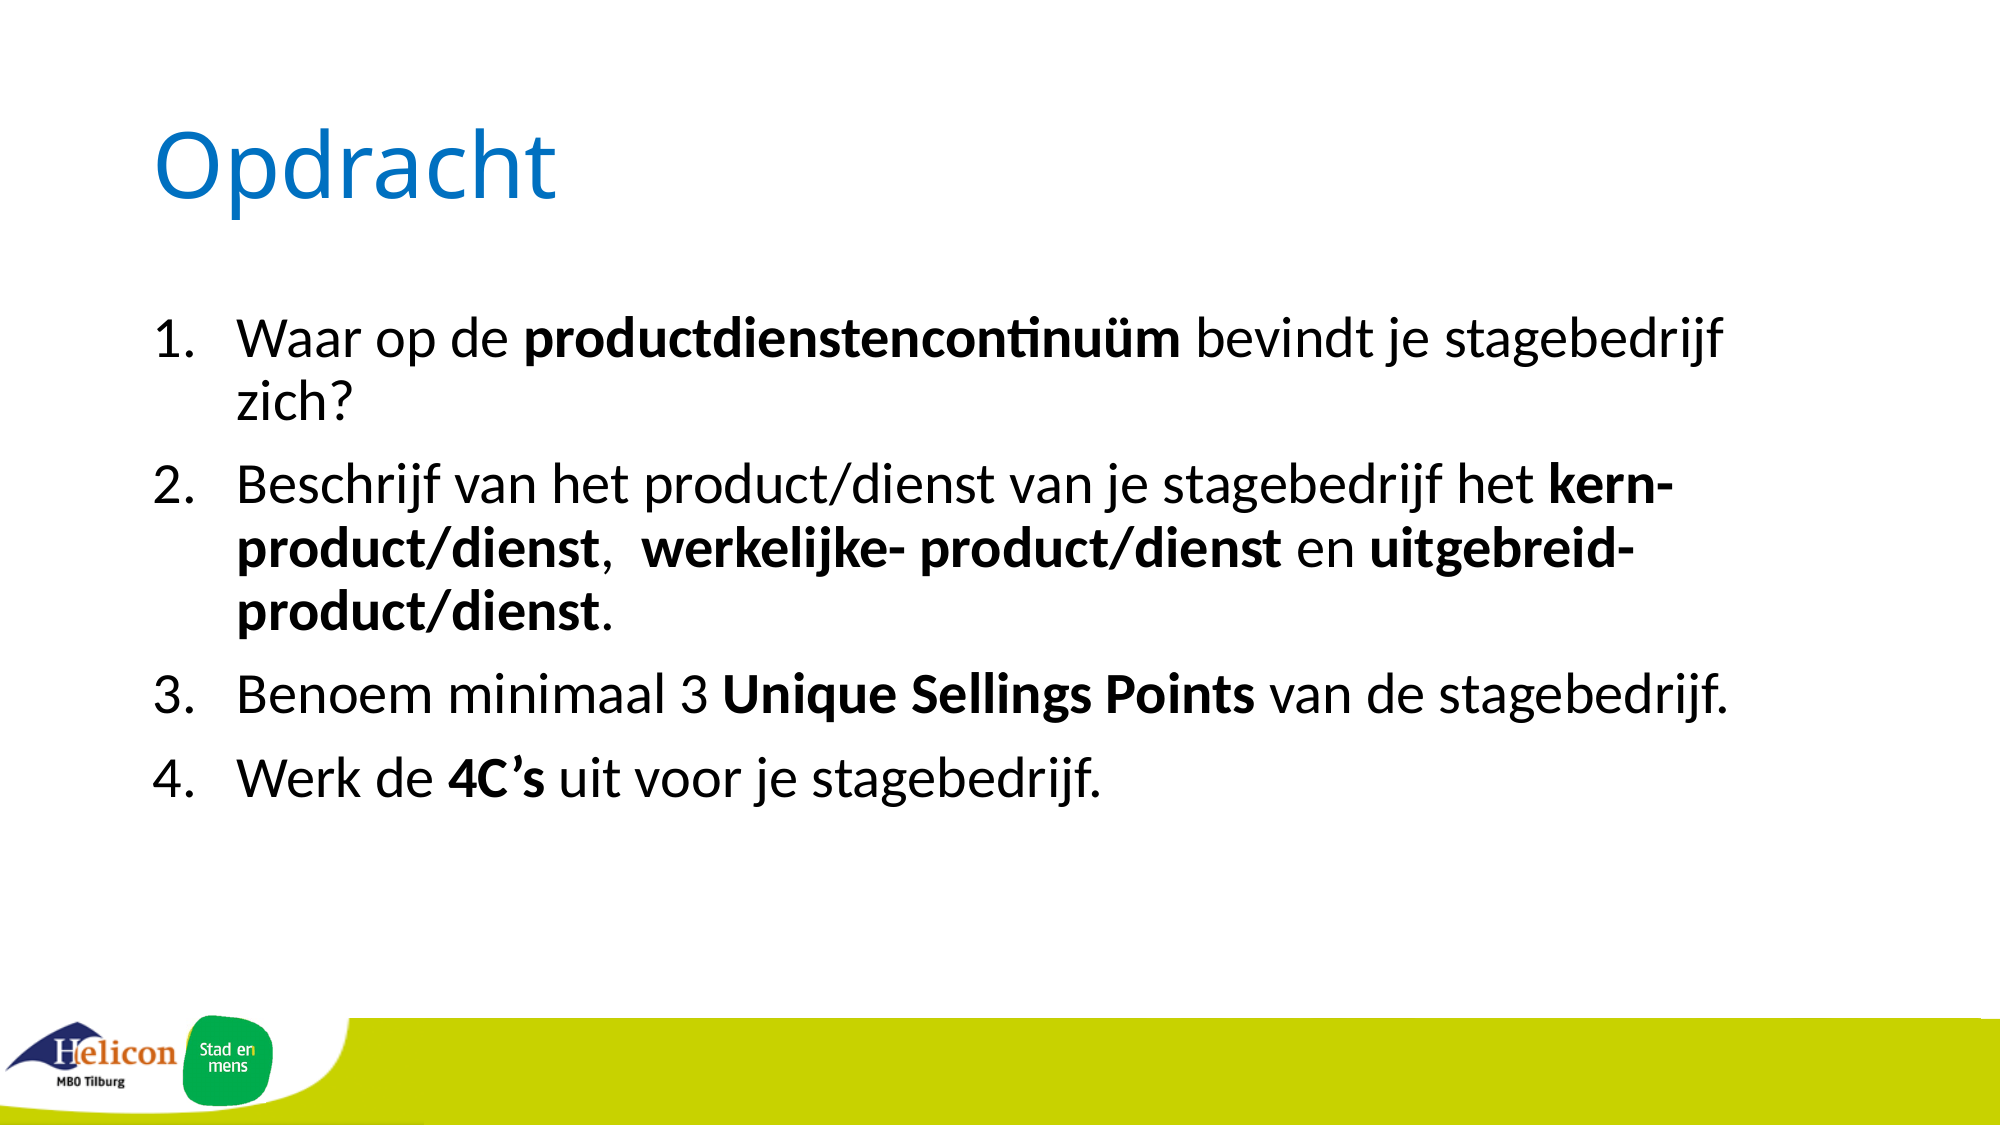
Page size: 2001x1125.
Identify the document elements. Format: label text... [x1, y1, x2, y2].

title Opdracht [137, 59, 1863, 278]
list Waar op de productdienstencontinuüm bevindt je stagebedrijf zich? Beschrijf van het product/dienst van je stagebedrijf het kern- product/dienst, werkelijke- product/dienst en uitgebreid- product/dienst. Benoem minimaal 3 Unique Sellings Points van de stagebedrijf. Werk de 4C’s uit voor je stagebedrijf. [137, 299, 1863, 1014]
picture [0, 1014, 424, 1125]
